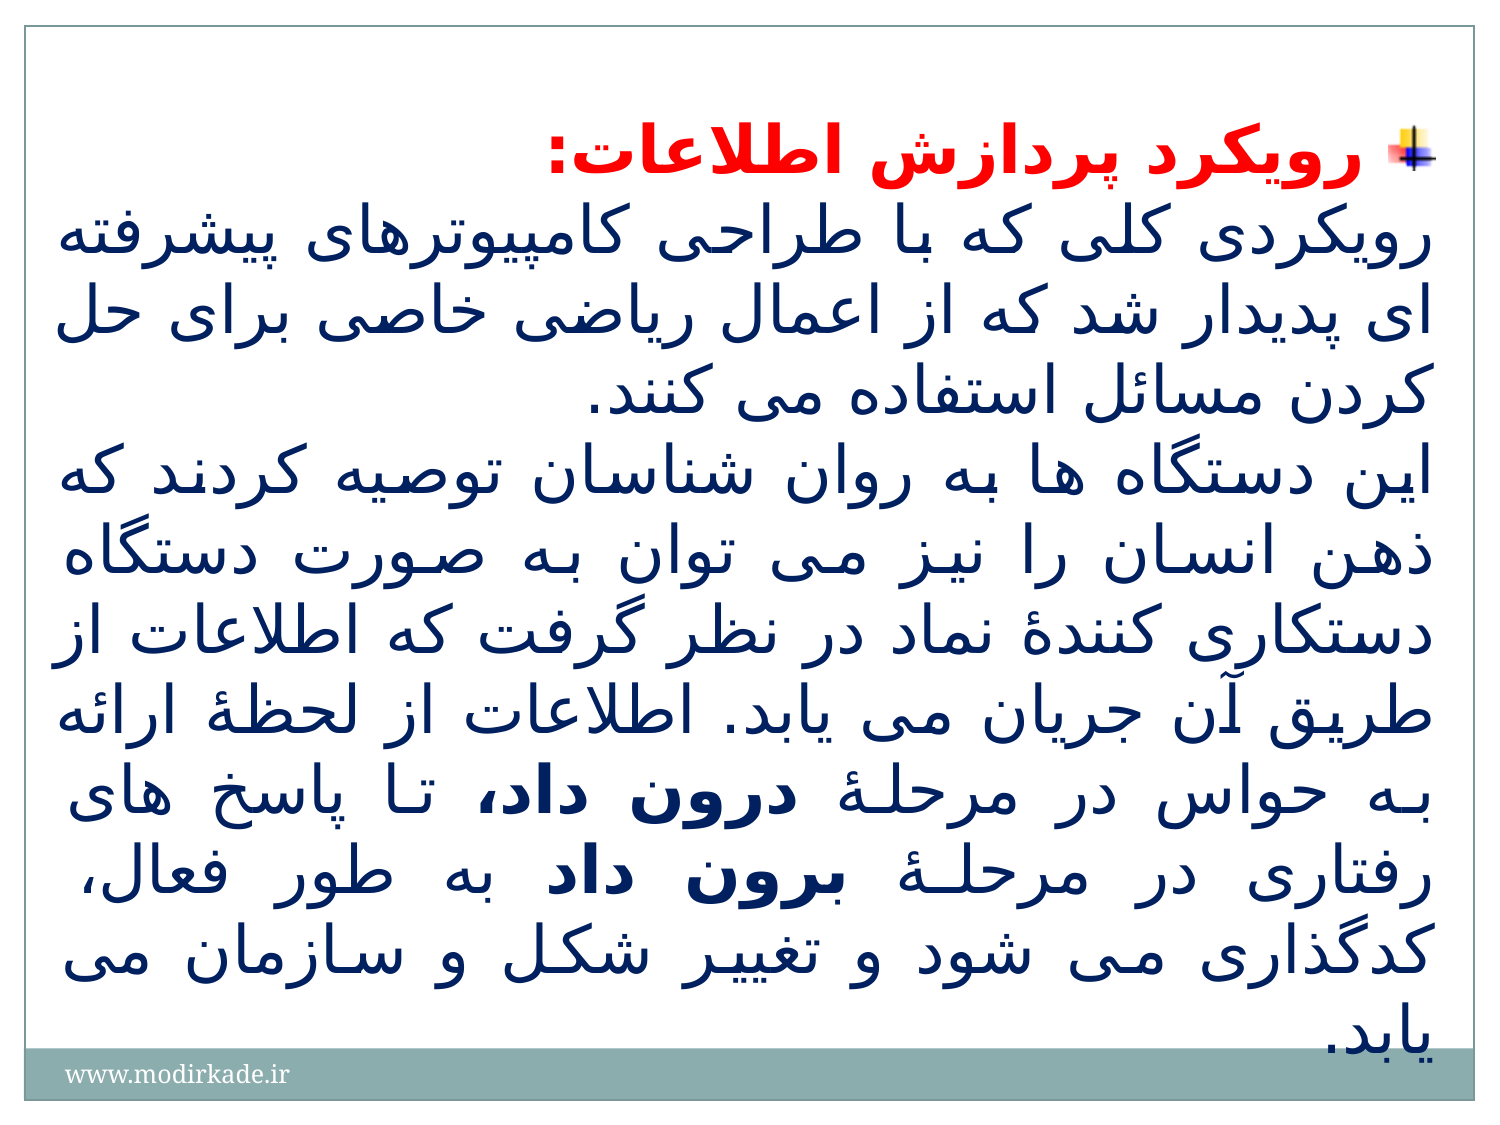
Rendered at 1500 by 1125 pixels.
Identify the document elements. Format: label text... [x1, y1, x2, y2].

footer www.modirkade.ir [50, 1051, 638, 1112]
text_box رویکرد پردازش اطلاعات: رویکردی کلی که با طراحی کامپیوترهای پیشرفته ای پدیدار شد که از اعمال ریاضی خاصی برای حل کردن مسائل استفاده می کنند. این دستگاه ها به روان شناسان توصیه کردند که ذهن انسان را نیز می توان به صورت دستگاه دستکاری کنندۀ نماد در نظر گرفت که اطلاعات از طریق آن جریان می یابد. اطلاعات از لحظۀ ارائه به حواس در مرحلۀ درون داد، تا پاسخ های رفتاری در مرحلۀ برون داد به طور فعال، کدگذاری می شود و تغییر شکل و سازمان می یابد. [37, 99, 1450, 1075]
picture [1388, 123, 1436, 171]
